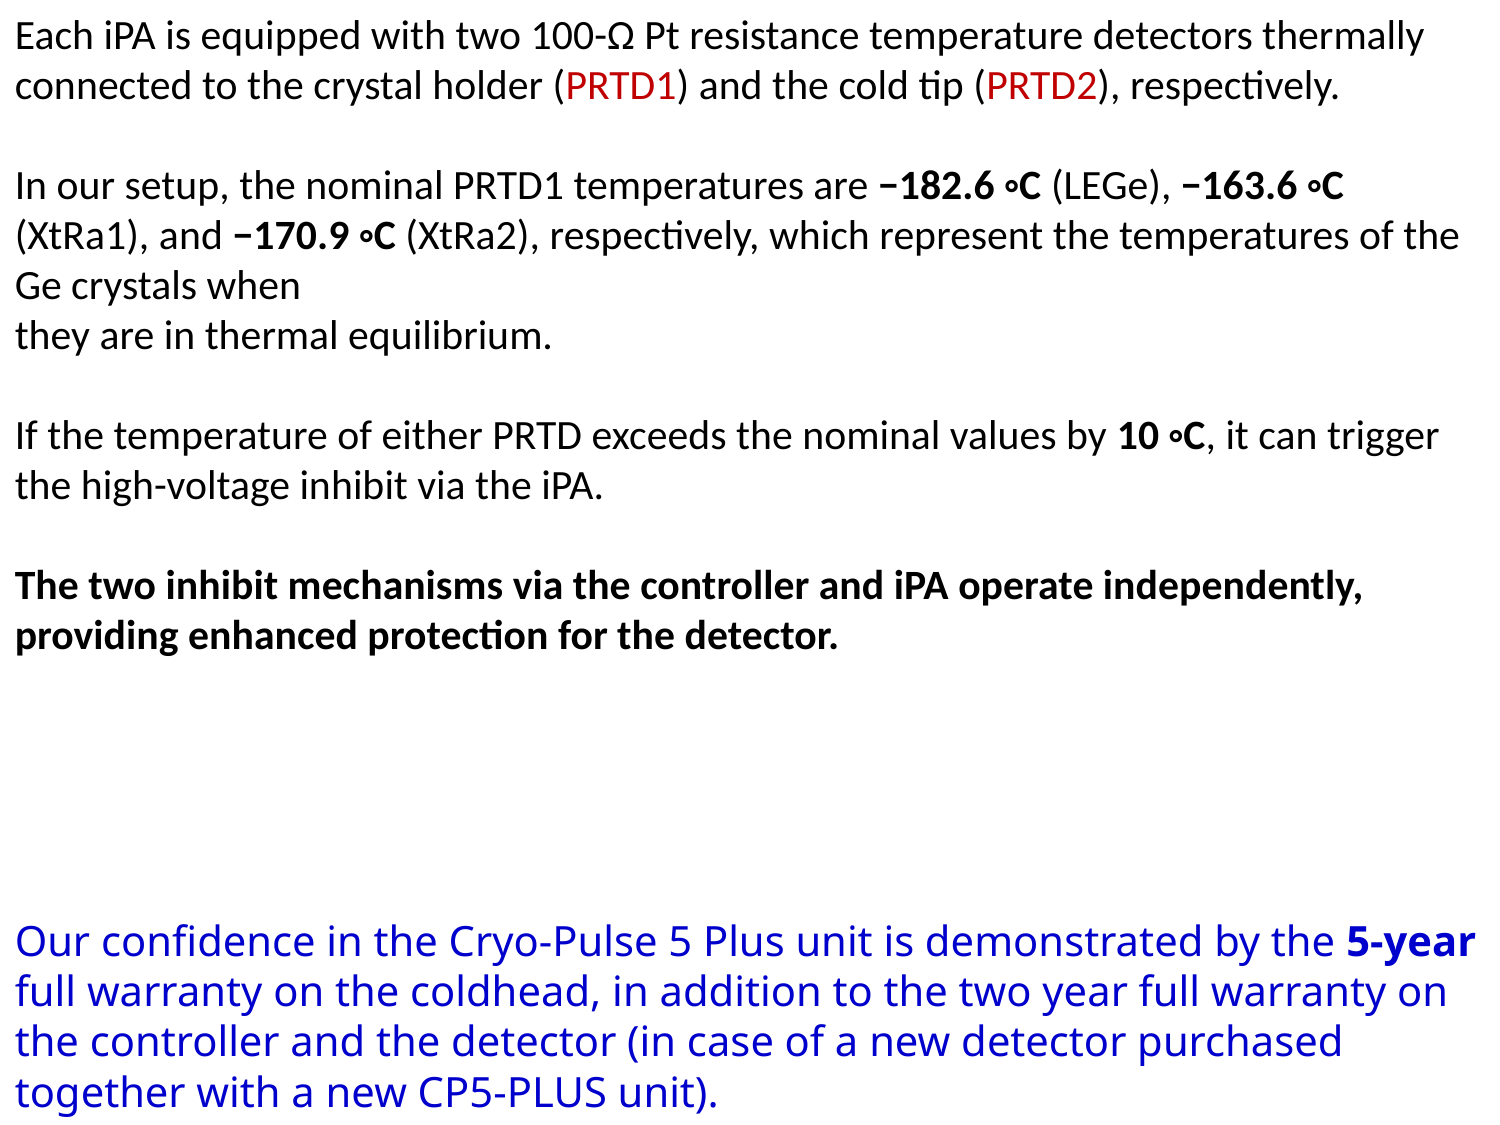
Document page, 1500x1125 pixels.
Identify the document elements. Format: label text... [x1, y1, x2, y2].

text_box Our confidence in the Cryo-Pulse 5 Plus unit is demonstrated by the 5-year full warranty on the coldhead, in addition to the two year full warranty on the controller and the detector (in case of a new detector purchased together with a new CP5-PLUS unit). [0, 907, 1500, 1123]
text_box Each iPA is equipped with two 100-Ω Pt resistance temperature detectors thermally connected to the crystal holder (PRTD1) and the cold tip (PRTD2), respectively. In our setup, the nominal PRTD1 temperatures are −182.6 ◦C (LEGe), −163.6 ◦C (XtRa1), and −170.9 ◦C (XtRa2), respectively, which represent the temperatures of the Ge crystals when they are in thermal equilibrium. If the temperature of either PRTD exceeds the nominal values by 10 ◦C, it can trigger the high-voltage inhibit via the iPA. The two inhibit mechanisms via the controller and iPA operate independently, providing enhanced protection for the detector. [0, 0, 1500, 665]
